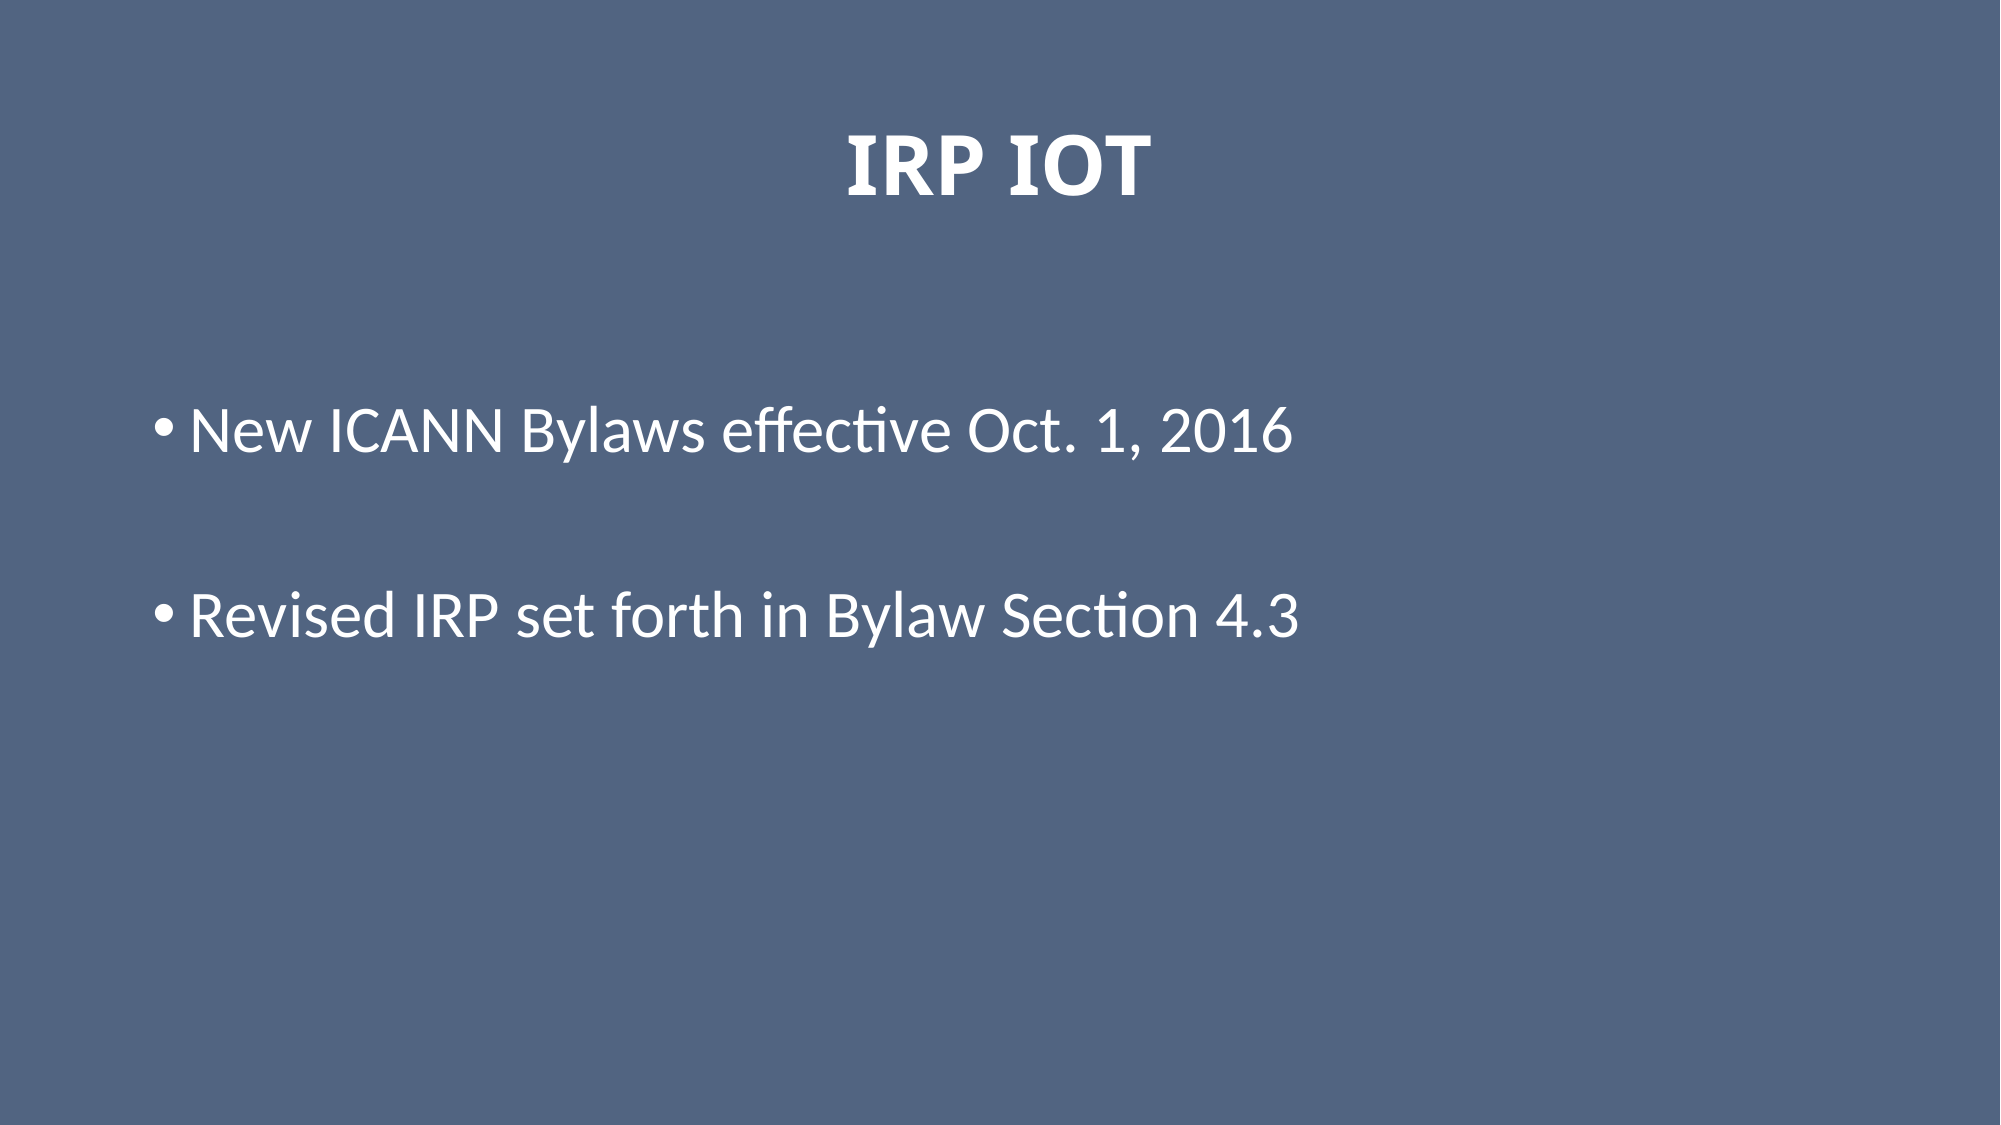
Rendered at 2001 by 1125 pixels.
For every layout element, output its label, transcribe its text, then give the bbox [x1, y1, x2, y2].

list New ICANN Bylaws effective Oct. 1, 2016 Revised IRP set forth in Bylaw Section 4.3 [137, 386, 1863, 1014]
title IRP IOT [137, 59, 1863, 278]
